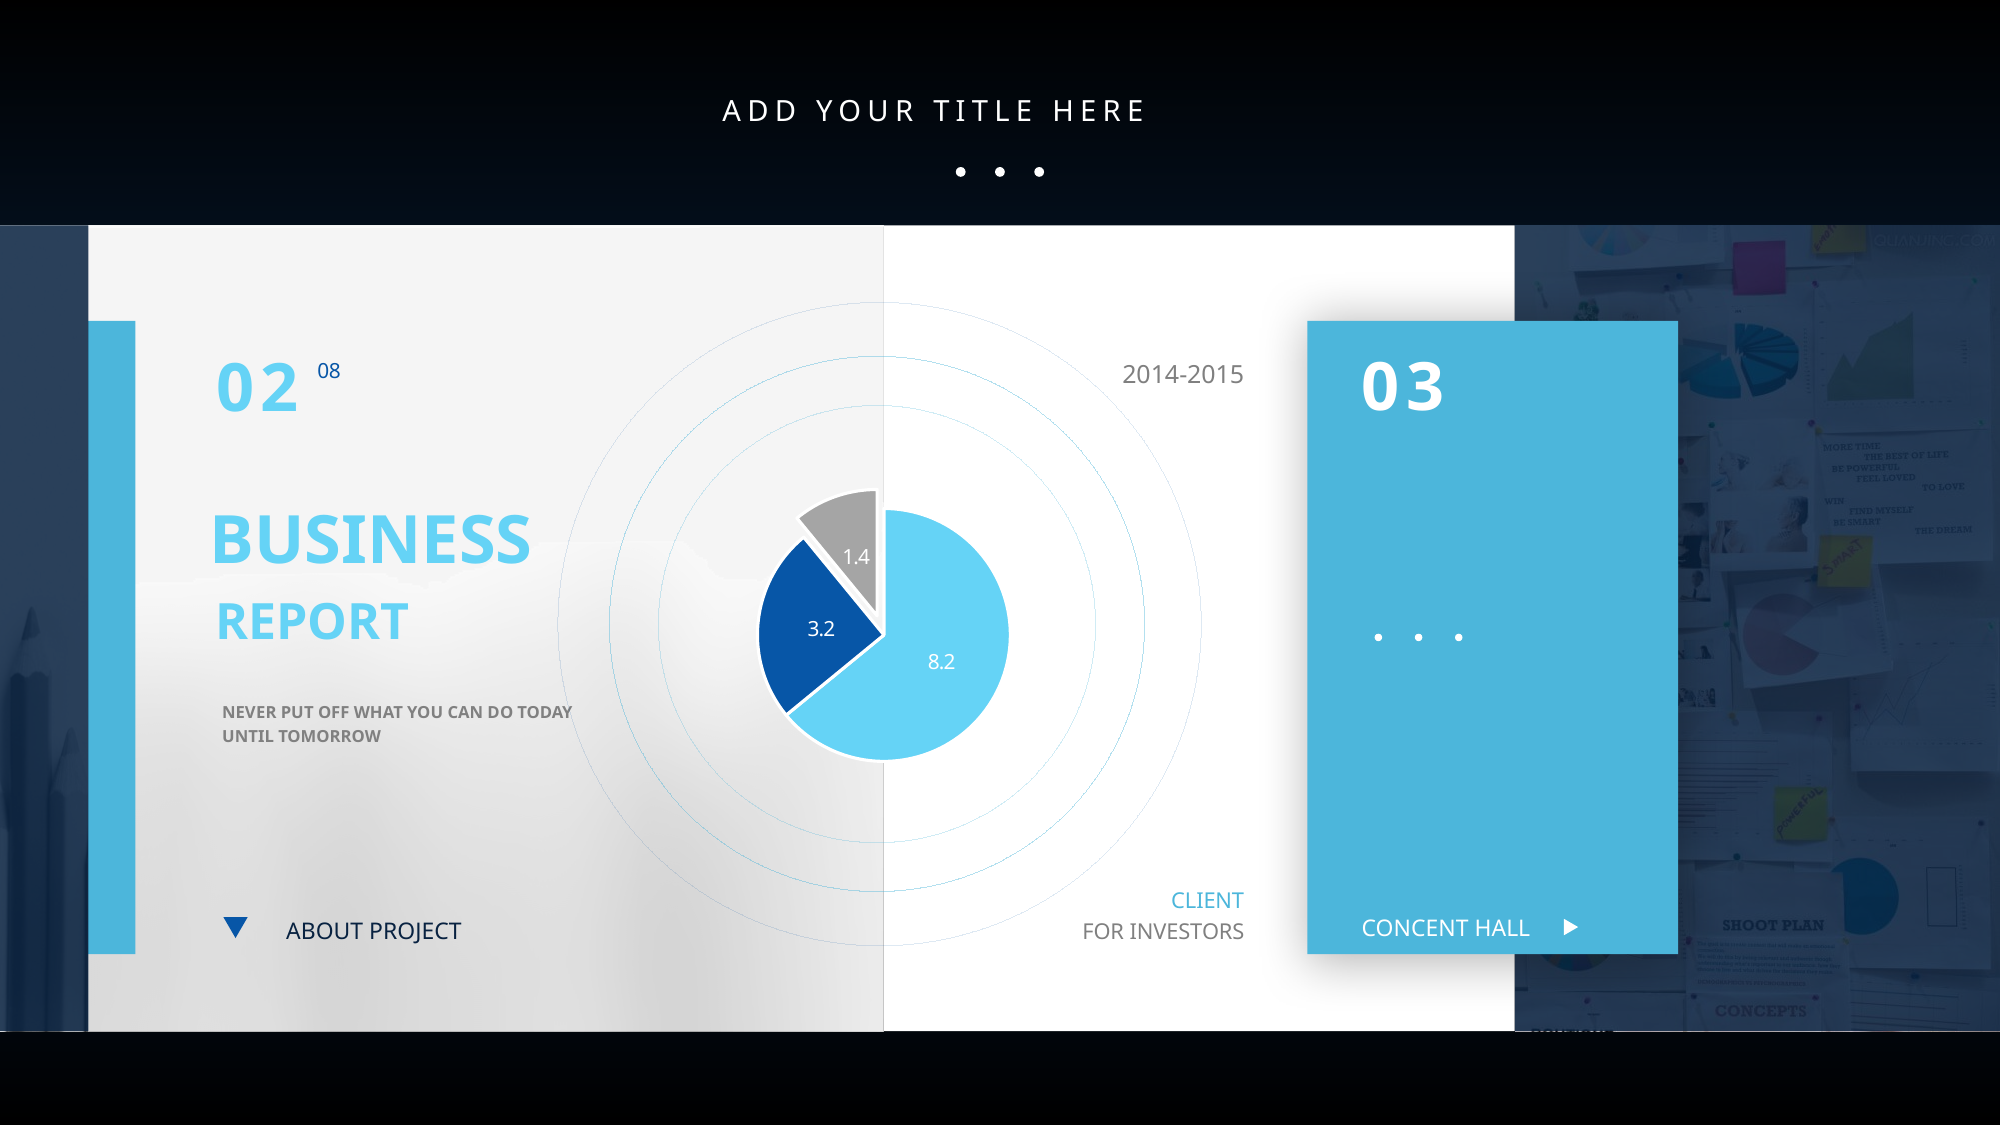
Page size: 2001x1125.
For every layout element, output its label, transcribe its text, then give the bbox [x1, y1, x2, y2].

text_box [884, 906, 1514, 1032]
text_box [1514, 224, 2000, 1032]
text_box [0, 225, 89, 1032]
text_box [882, 224, 1514, 350]
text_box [1038, 350, 1328, 953]
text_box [201, 337, 380, 434]
chart [654, 482, 1114, 788]
text_box [884, 788, 1038, 947]
text_box ADD YOUR TITLE HERE [707, 84, 1292, 135]
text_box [89, 225, 884, 1032]
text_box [1346, 336, 1579, 949]
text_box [955, 166, 1045, 177]
text_box [1306, 320, 1514, 955]
text_box [884, 301, 1050, 482]
